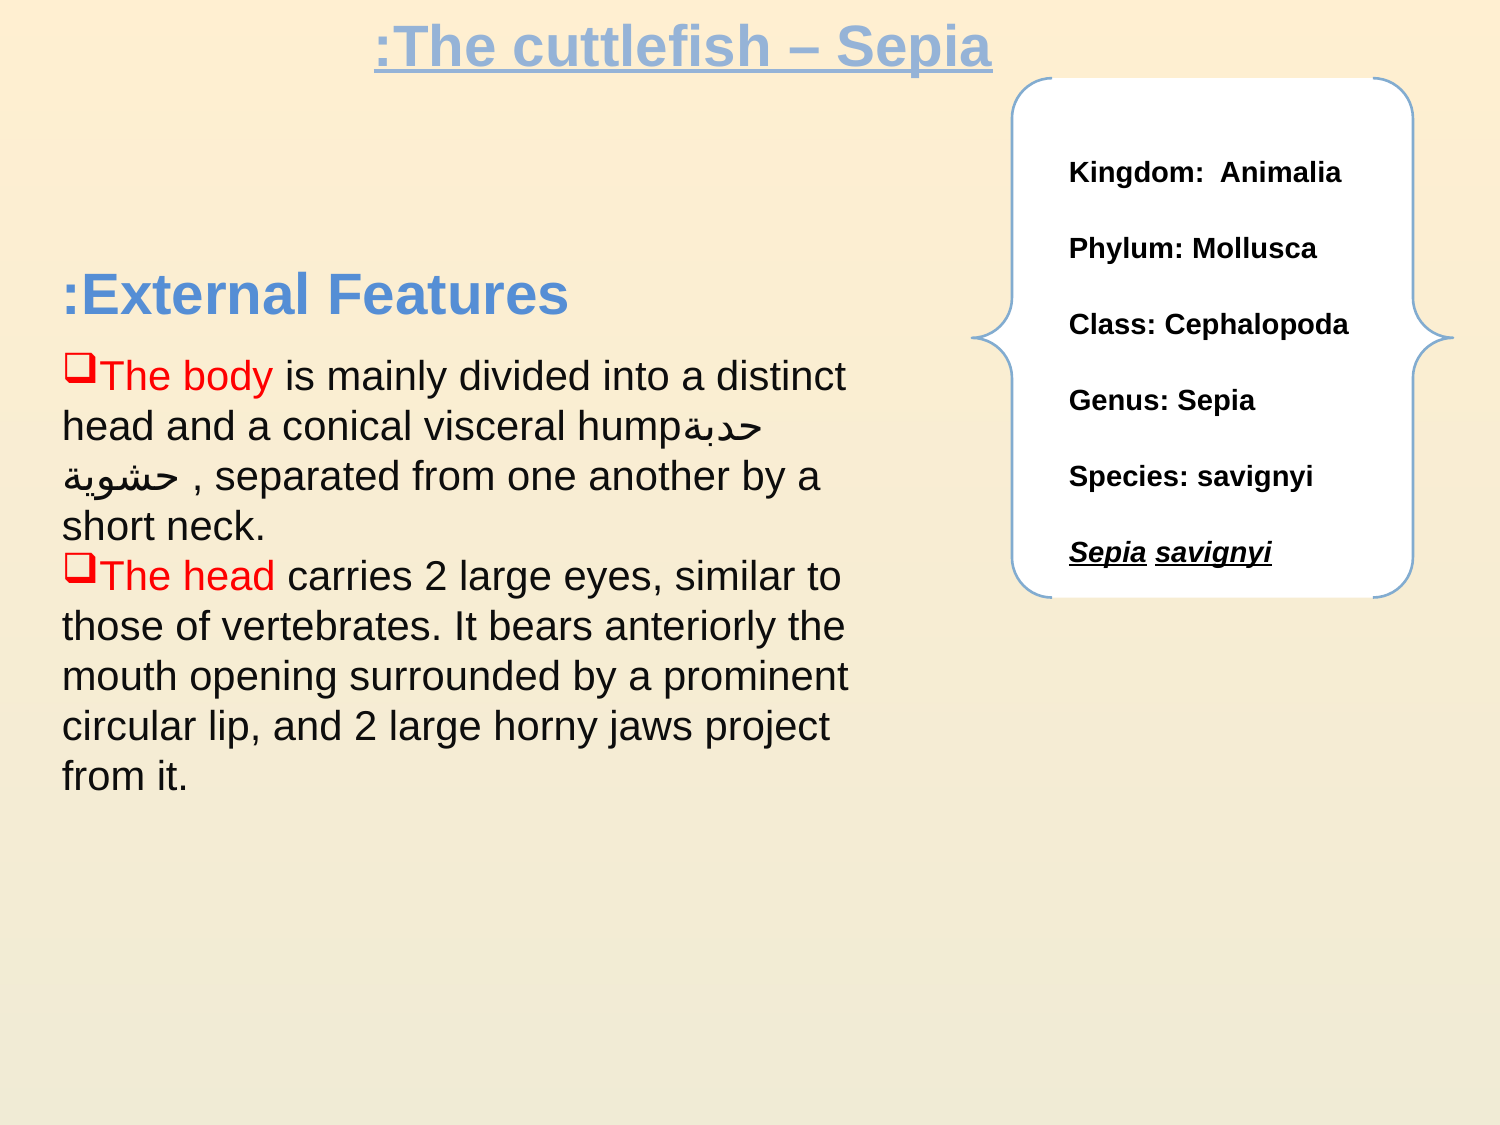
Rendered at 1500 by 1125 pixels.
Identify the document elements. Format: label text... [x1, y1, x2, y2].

text_box Kingdom: Animalia Phylum: Mollusca Class: Cephalopoda Genus: Sepia Species: savignyi Sepia savignyi [971, 78, 1454, 598]
text_box The cuttlefish – Sepia: [269, 0, 1008, 86]
text_box External Features: The body is mainly divided into a distinct head and a conical visceral humpحدبة حشوية , separated from one another by a short neck. The head carries 2 large eyes, similar to those of vertebrates. It bears anteriorly the mouth opening surrounded by a prominent circular lip, and 2 large horny jaws project from it. [46, 248, 891, 807]
